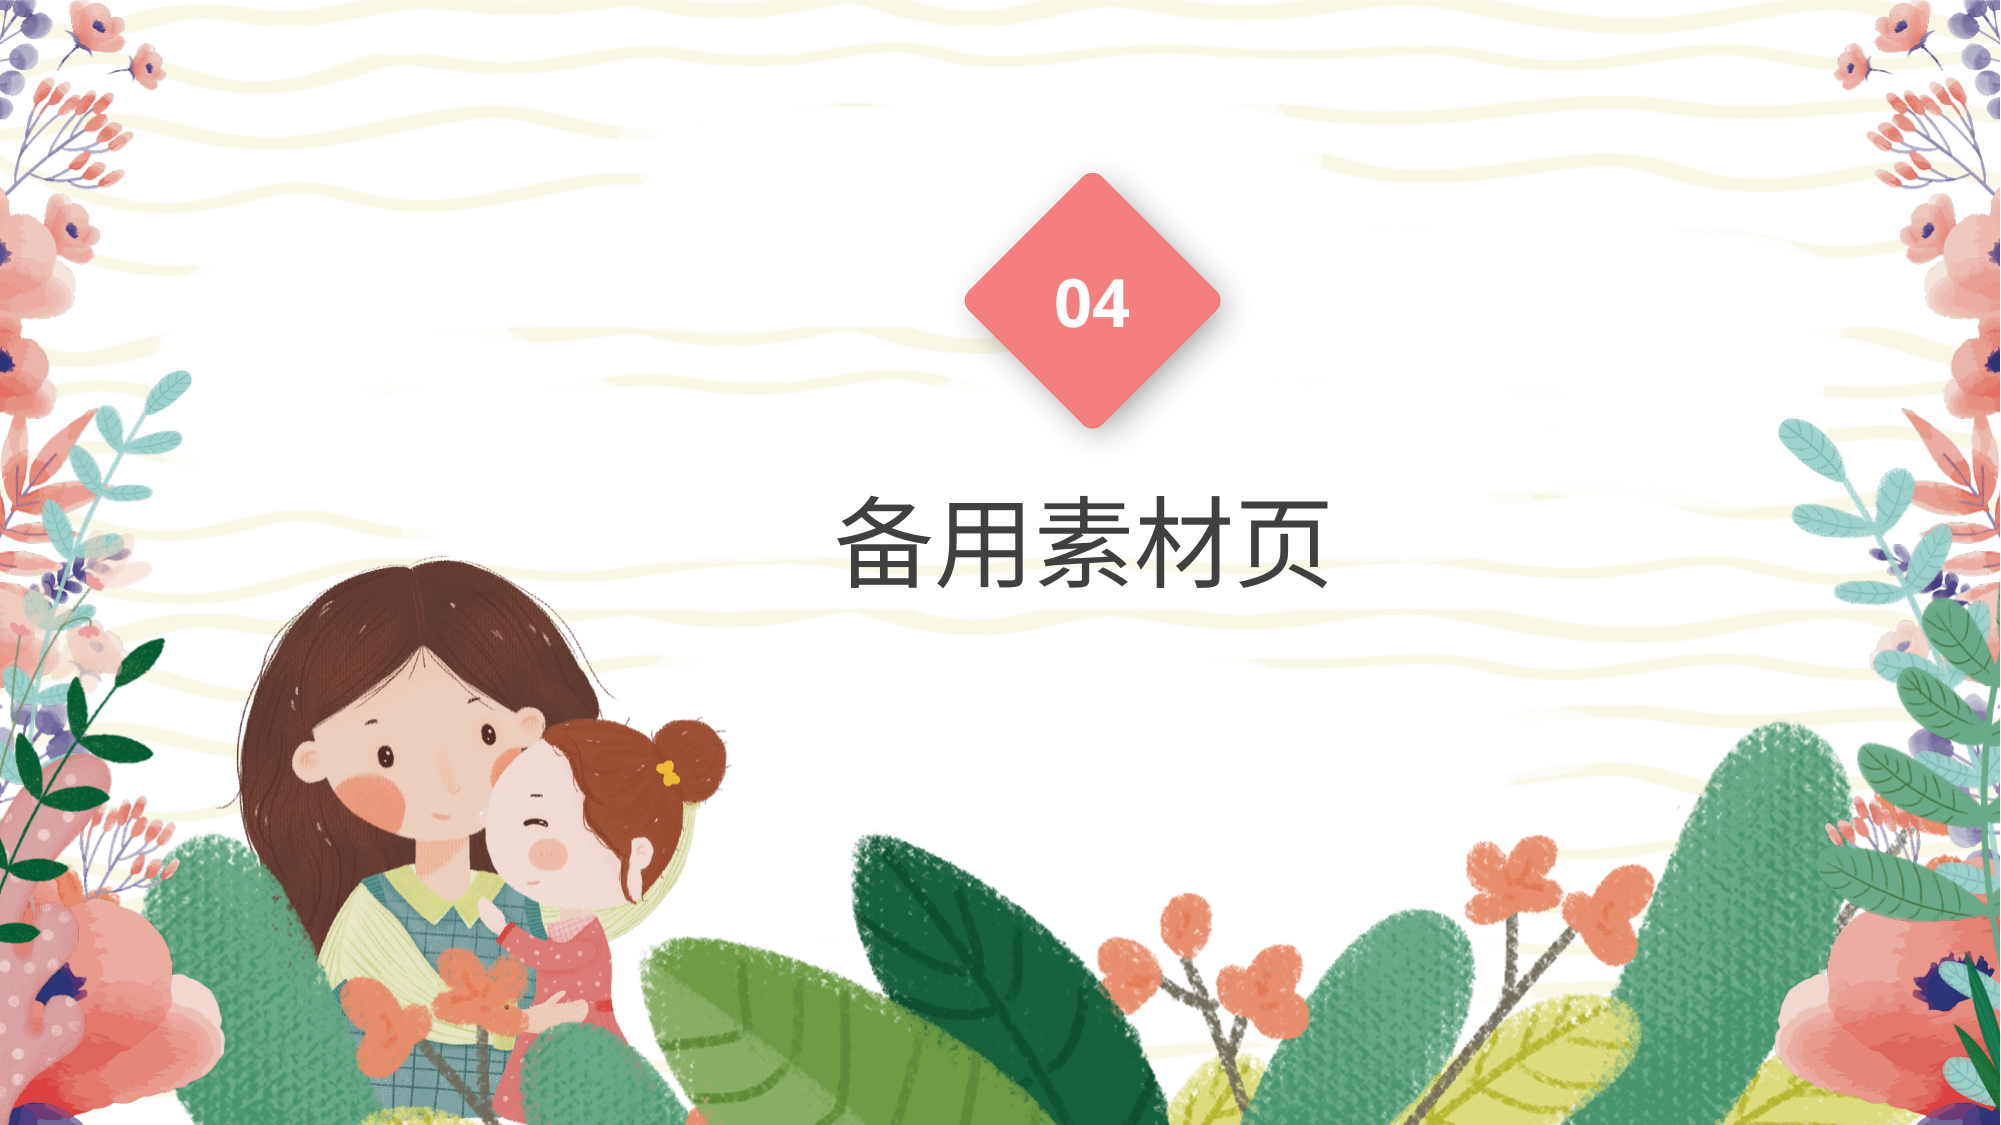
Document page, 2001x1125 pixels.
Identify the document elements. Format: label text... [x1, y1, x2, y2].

text_box 04 [964, 172, 1221, 429]
picture [0, 0, 2001, 1125]
text_box 备用素材页 [834, 480, 1373, 601]
